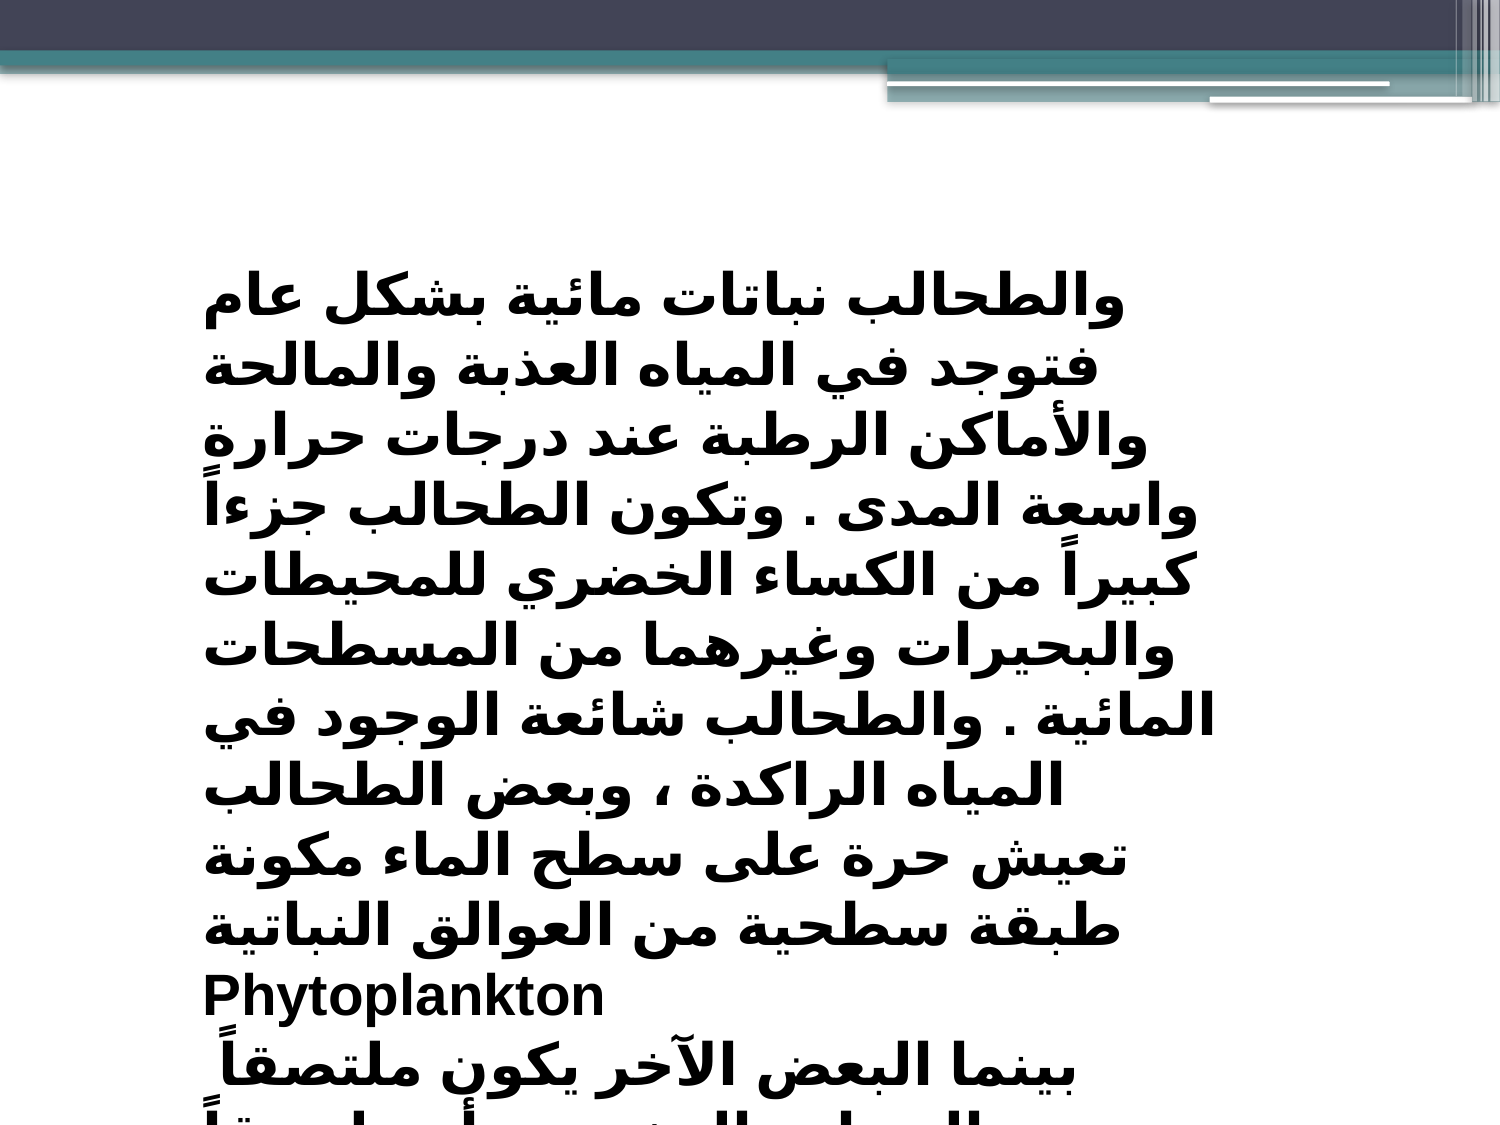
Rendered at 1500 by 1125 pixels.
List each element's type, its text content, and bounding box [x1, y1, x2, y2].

text_box والطحالب نباتات مائية بشكل عام فتوجد في المياه العذبة والمالحة والأماكن الرطبة عند درجات حرارة واسعة المدى . وتكون الطحالب جزءاً كبيراً من الكساء الخضري للمحيطات والبحيرات وغيرهما من المسطحات المائية . والطحالب شائعة الوجود في المياه الراكدة ، وبعض الطحالب تعيش حرة على سطح الماء مكونة طبقة سطحية من العوالق النباتية Phytoplankton بينما البعض الآخر يكون ملتصقاً بالحجارة المغمورة أو ملتصقاً بالنباتات المائية. [187, 249, 1250, 1125]
